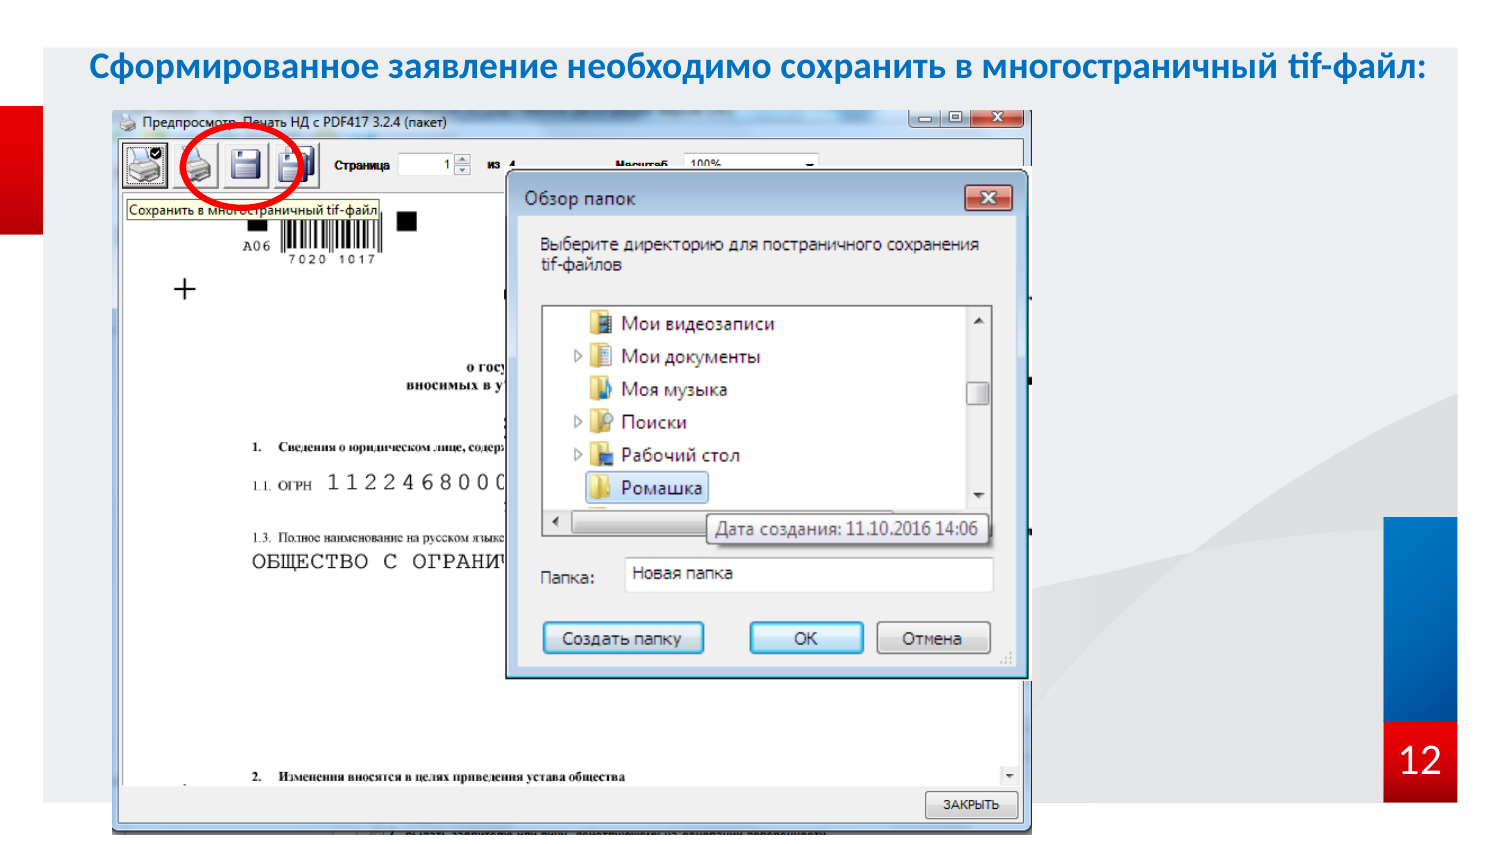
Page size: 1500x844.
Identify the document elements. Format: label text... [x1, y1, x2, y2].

picture [0, 0, 1500, 844]
text_box Сформированное заявление необходимо сохранить в многостраничный tif-файл: [29, 34, 1471, 92]
slide_number 12 [1378, 721, 1462, 806]
title [41, 92, 1459, 698]
